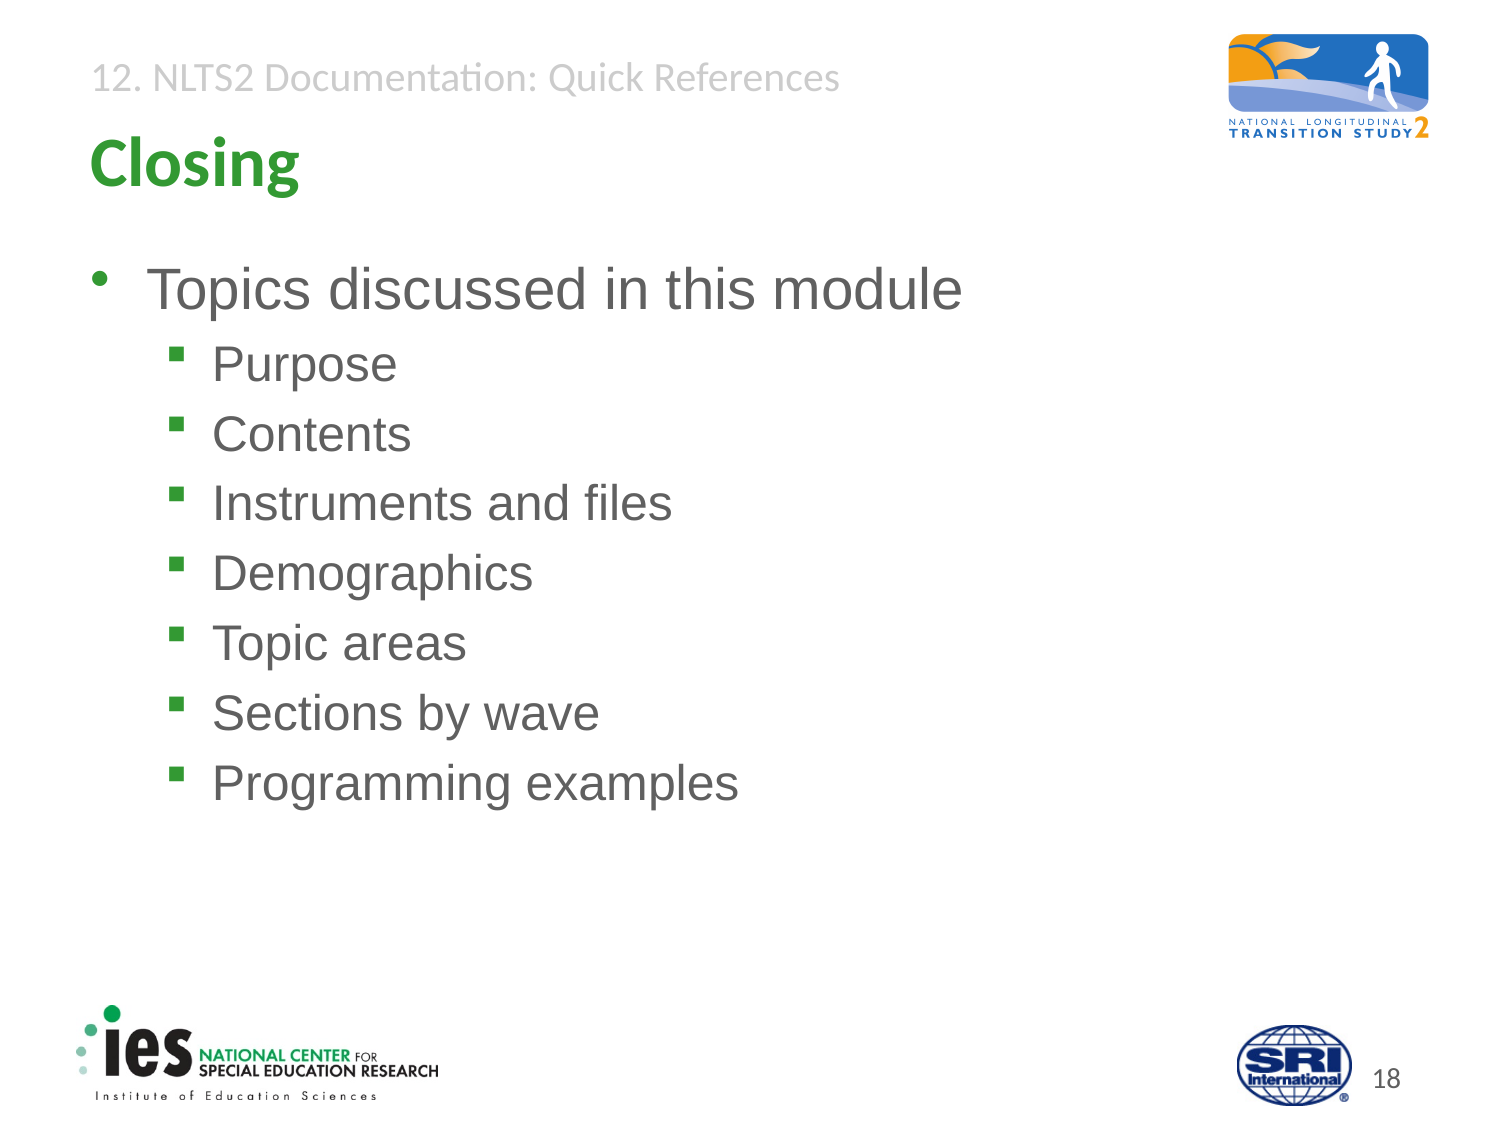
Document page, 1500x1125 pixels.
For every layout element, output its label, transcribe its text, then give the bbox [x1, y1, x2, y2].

list Topics discussed in this module Purpose Contents Instruments and files Demographics Topic areas Sections by wave Programming examples [74, 243, 1426, 987]
slide_number 17 [1312, 1051, 1417, 1125]
title Closing [74, 90, 1426, 226]
picture [1237, 1025, 1352, 1106]
picture [76, 1005, 438, 1100]
